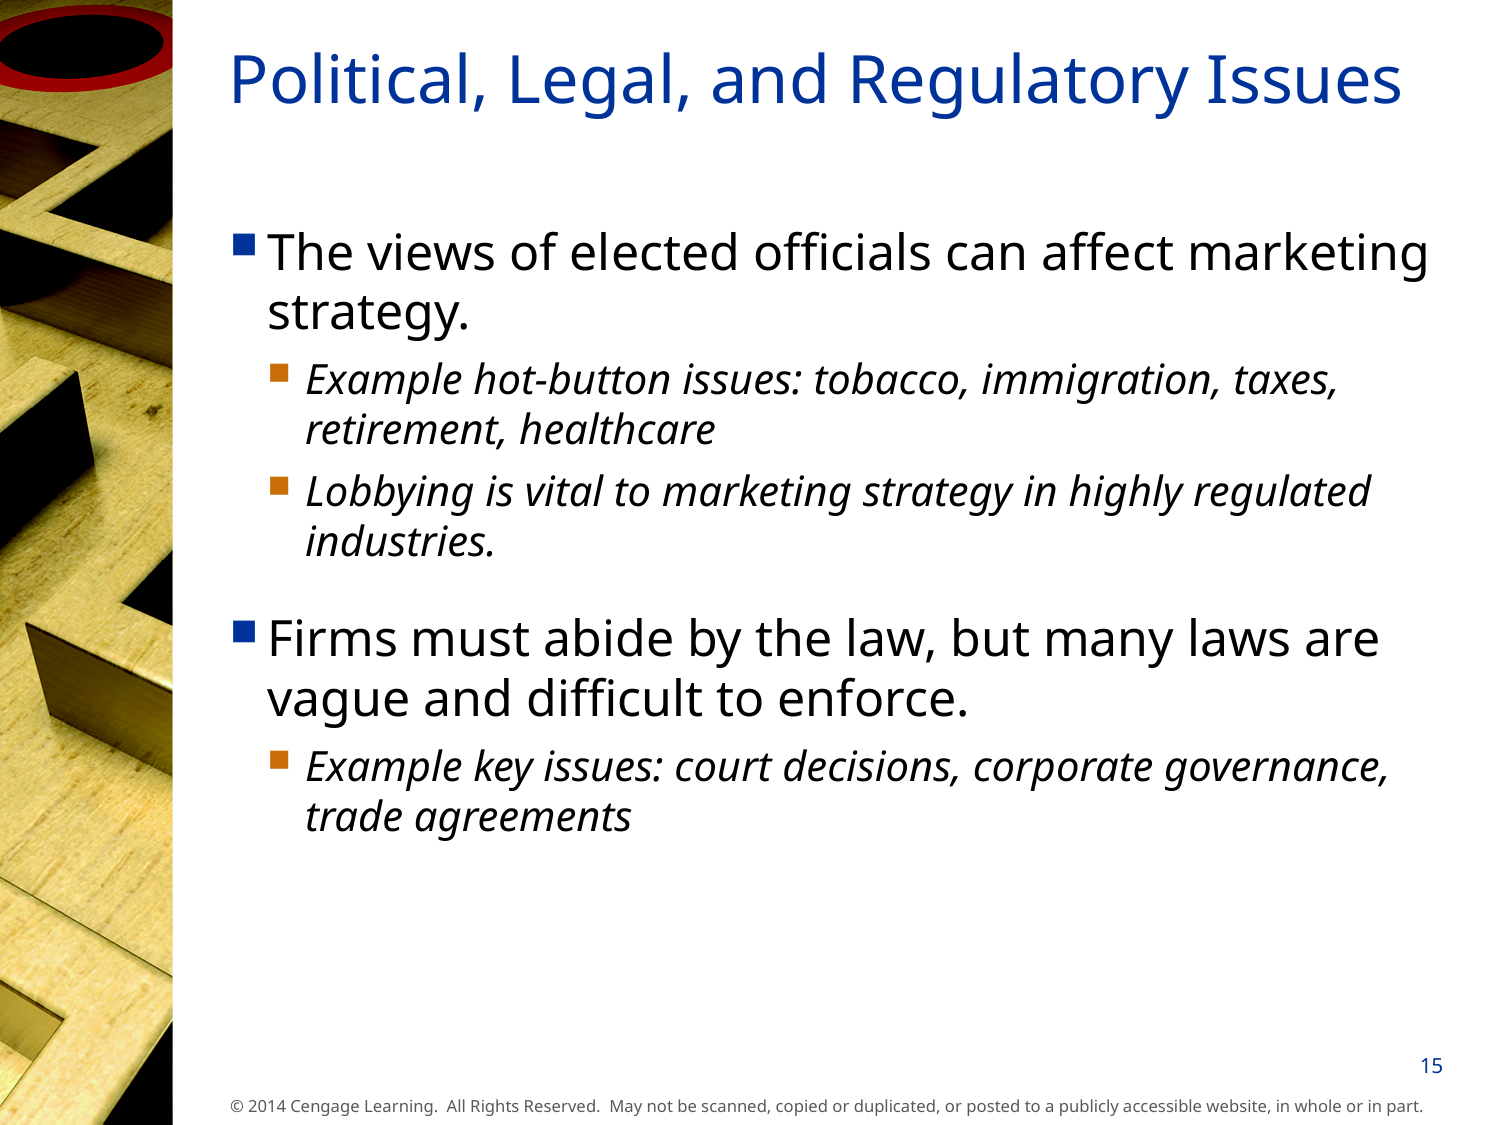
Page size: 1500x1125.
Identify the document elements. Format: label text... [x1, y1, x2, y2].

list The views of elected officials can affect marketing strategy. Example hot-button issues: tobacco, immigration, taxes, retirement, healthcare Lobbying is vital to marketing strategy in highly regulated industries. Firms must abide by the law, but many laws are vague and difficult to enforce. Example key issues: court decisions, corporate governance, trade agreements [215, 212, 1478, 981]
title Political, Legal, and Regulatory Issues [213, 29, 1454, 213]
picture [0, 0, 173, 1125]
slide_number 15 [1386, 1037, 1478, 1097]
